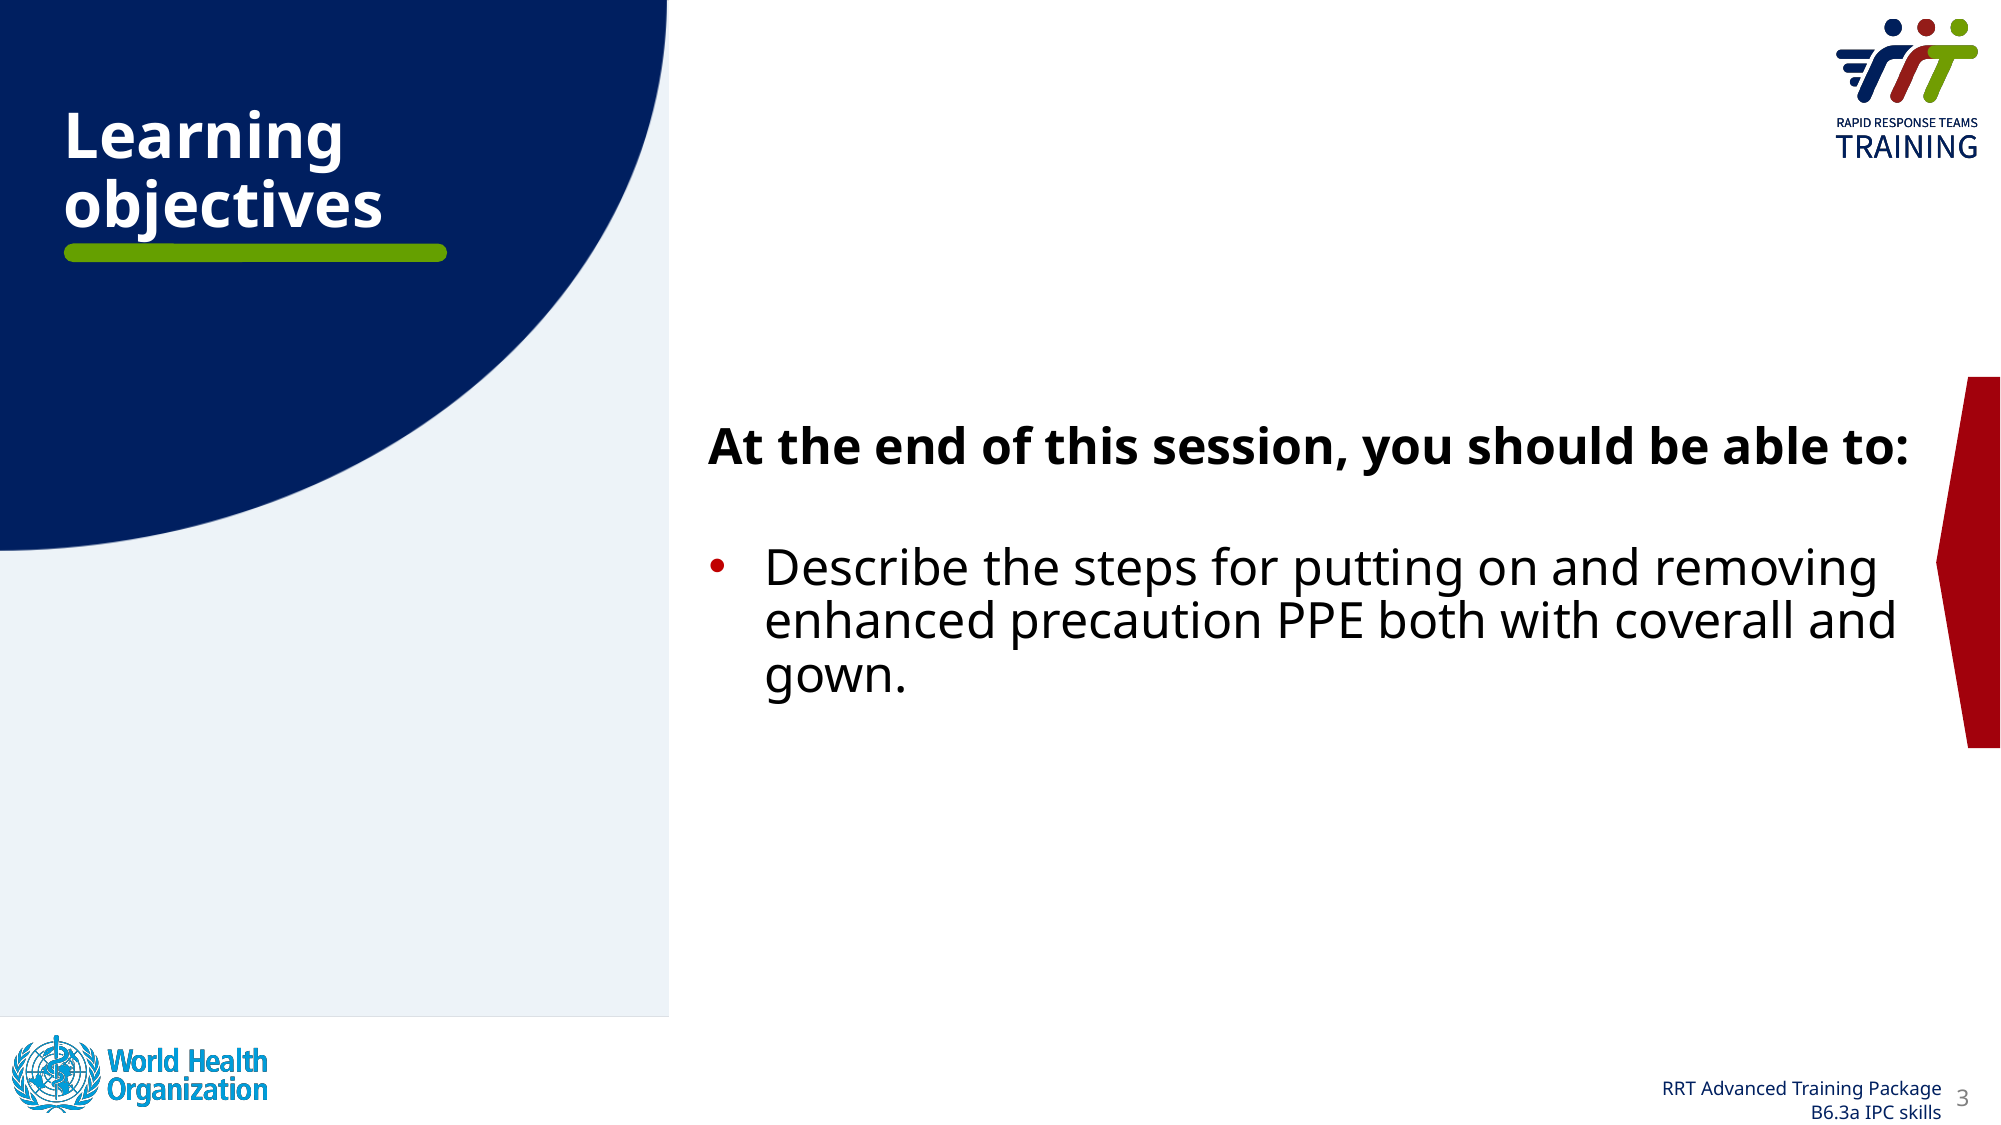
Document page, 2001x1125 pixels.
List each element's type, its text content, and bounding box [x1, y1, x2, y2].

picture [71, 1053, 90, 1091]
picture [22, 1062, 26, 1077]
picture [30, 1083, 37, 1091]
picture [1835, 19, 1978, 167]
picture [50, 1108, 62, 1113]
picture [12, 1083, 48, 1113]
picture [24, 1054, 36, 1087]
title Learning objectives [63, 102, 600, 242]
picture [59, 1035, 267, 1113]
picture [34, 1054, 43, 1078]
picture [40, 1062, 47, 1070]
list At the end of this session, you should be able to: Describe the steps for putting on and removing enhanced precaution PPE both with coverall and gown. [700, 349, 1937, 776]
picture [46, 1056, 54, 1062]
picture [12, 1035, 54, 1068]
picture [0, 0, 669, 1018]
picture [36, 1088, 78, 1105]
